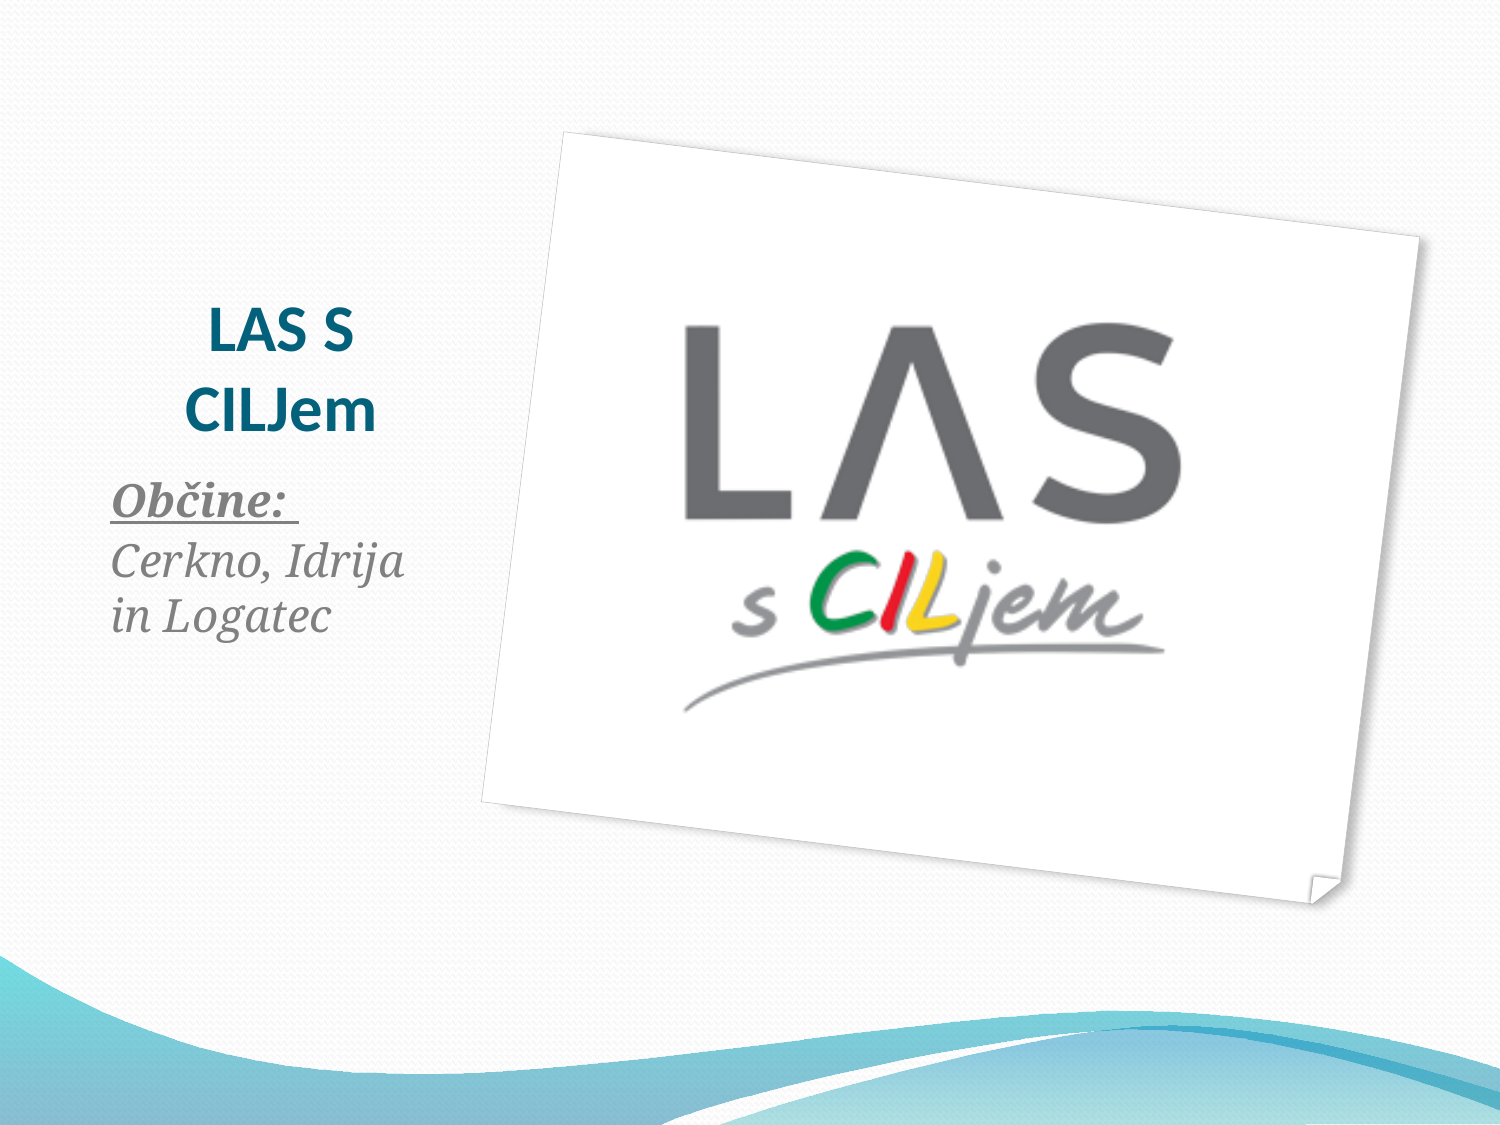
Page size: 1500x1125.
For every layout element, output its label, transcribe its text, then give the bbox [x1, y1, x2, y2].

title LAS S CILJem [99, 193, 463, 453]
picture [596, 255, 1305, 775]
list Občine: Cerkno, Idrija in Logatec [99, 464, 463, 822]
